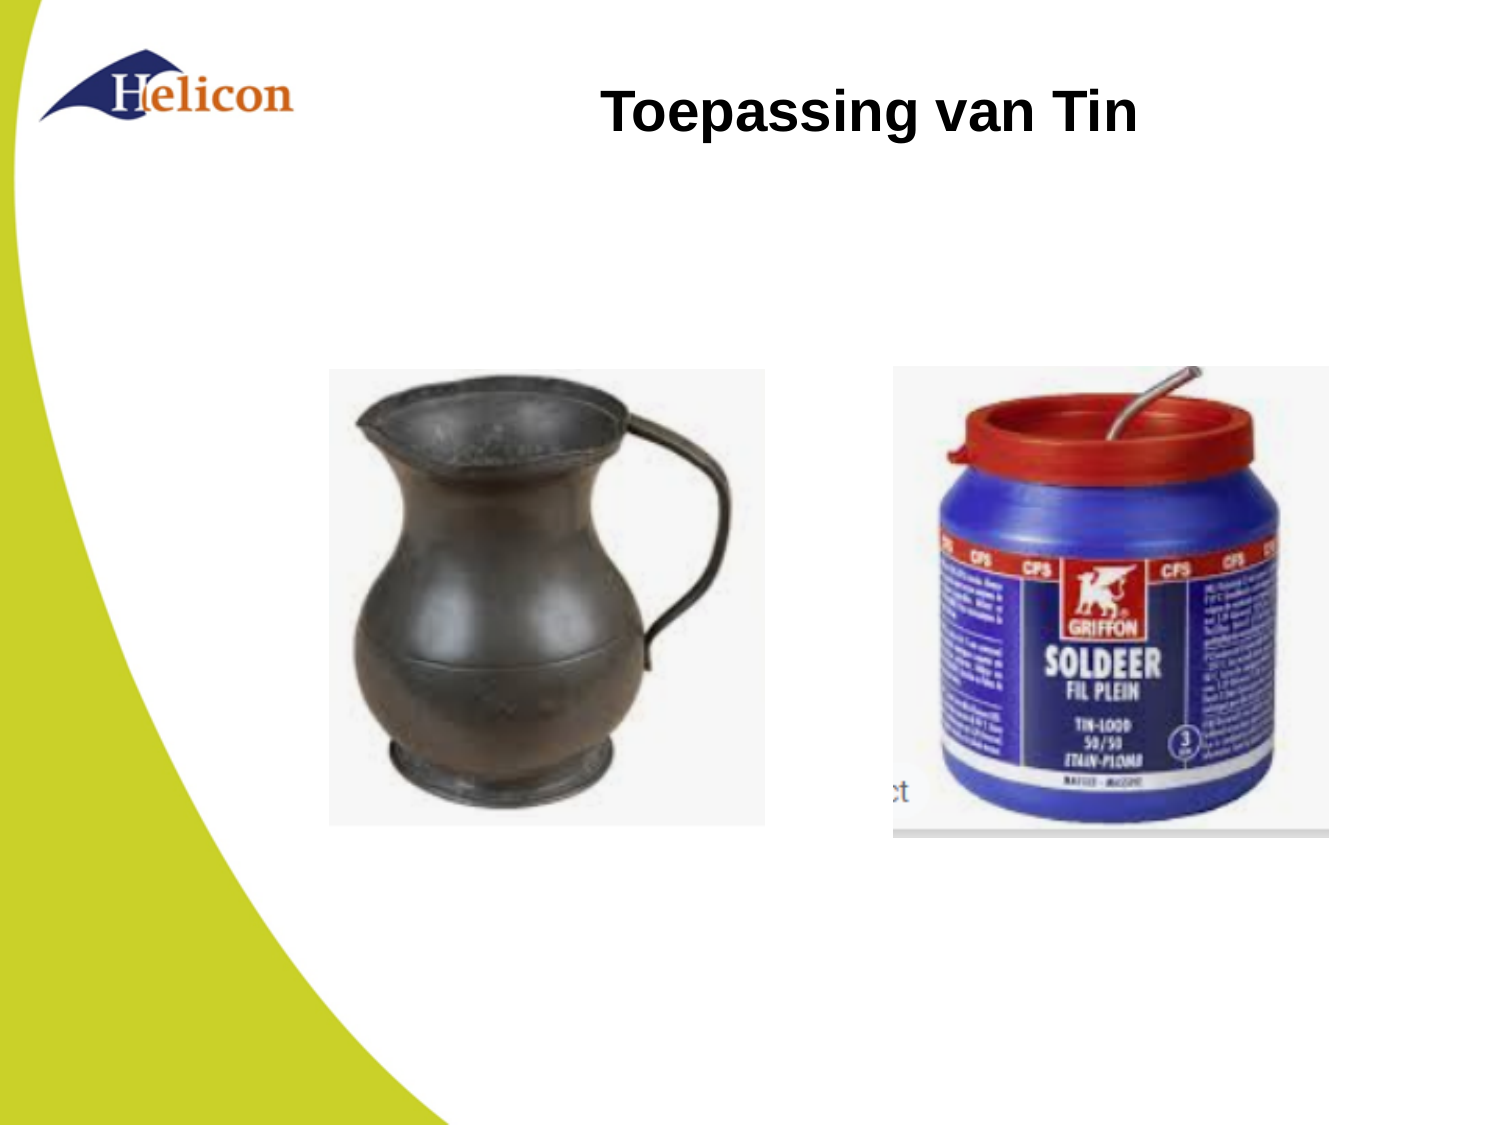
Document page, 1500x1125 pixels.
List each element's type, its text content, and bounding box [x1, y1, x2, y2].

picture [0, 0, 1500, 1125]
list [329, 369, 766, 839]
title Toepassing van Tin [324, 54, 1415, 161]
